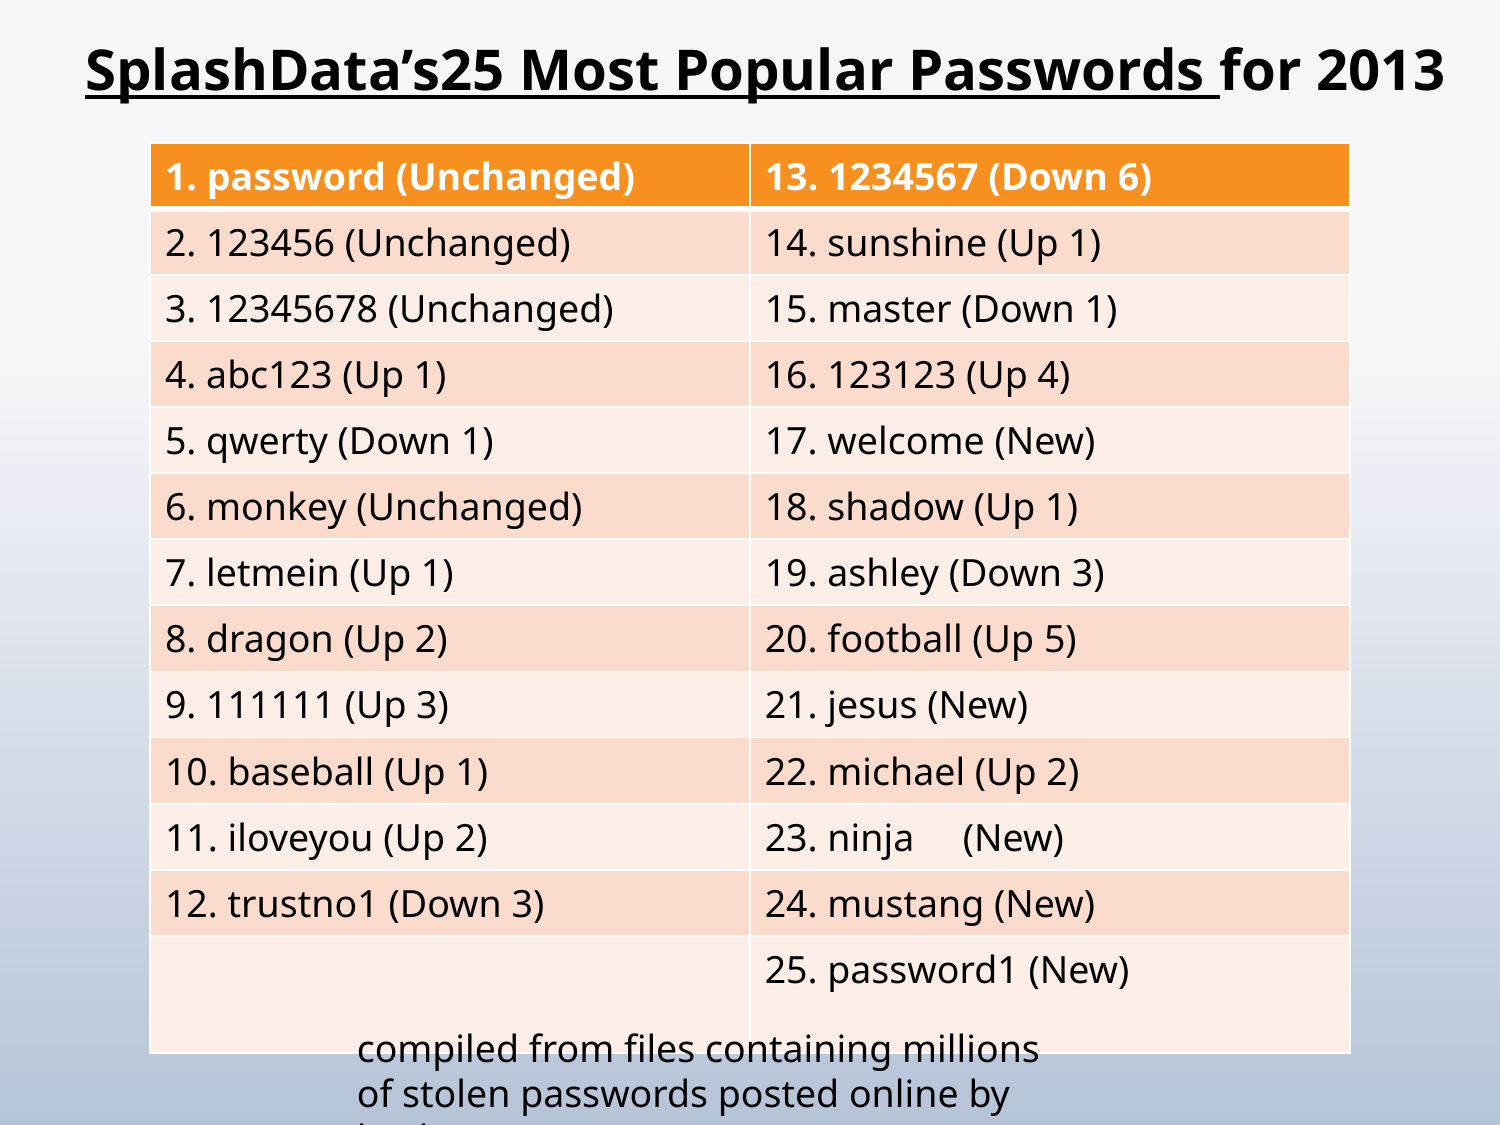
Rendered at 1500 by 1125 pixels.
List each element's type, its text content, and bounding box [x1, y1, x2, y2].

table_cell 16. 123123 (Up 4) [751, 342, 1349, 406]
table_cell 4. abc123 (Up 1) [151, 342, 749, 406]
table_header 1. password (Unchanged) [151, 144, 749, 206]
table_cell 23. ninja (New) [751, 805, 1349, 869]
table_cell 24. mustang (New) [751, 871, 1349, 935]
table_cell 6. monkey (Unchanged) [151, 474, 749, 538]
table_cell 19. ashley (Down 3) [751, 540, 1349, 604]
table_cell 21. jesus (New) [751, 672, 1349, 737]
table_cell 14. sunshine (Up 1) [751, 212, 1349, 274]
table_cell 18. shadow (Up 1) [751, 474, 1349, 538]
table_cell 25. password1 (New) [751, 937, 1349, 1052]
title SplashData’s25 Most Popular Passwords for 2013 [63, 0, 1468, 106]
table_cell 2. 123456 (Unchanged) [151, 212, 749, 274]
table_header 13. 1234567 (Down 6) [751, 144, 1349, 206]
text_box compiled from files containing millions of stolen passwords posted online by hackers. [342, 1017, 1093, 1125]
table_cell 10. baseball (Up 1) [151, 738, 749, 803]
table_cell 8. dragon (Up 2) [151, 606, 749, 671]
table_cell 17. welcome (New) [751, 408, 1349, 472]
table_cell 22. michael (Up 2) [751, 738, 1349, 803]
table_cell 7. letmein (Up 1) [151, 540, 749, 604]
table_cell [151, 937, 749, 1052]
table_cell 9. 111111 (Up 3) [151, 672, 749, 737]
table_cell 15. master (Down 1) [751, 276, 1349, 340]
table_cell 11. iloveyou (Up 2) [151, 805, 749, 869]
table_cell 12. trustno1 (Down 3) [151, 871, 749, 935]
table_cell 20. football (Up 5) [751, 606, 1349, 671]
table_cell 5. qwerty (Down 1) [151, 408, 749, 472]
table_cell 3. 12345678 (Unchanged) [151, 276, 749, 340]
